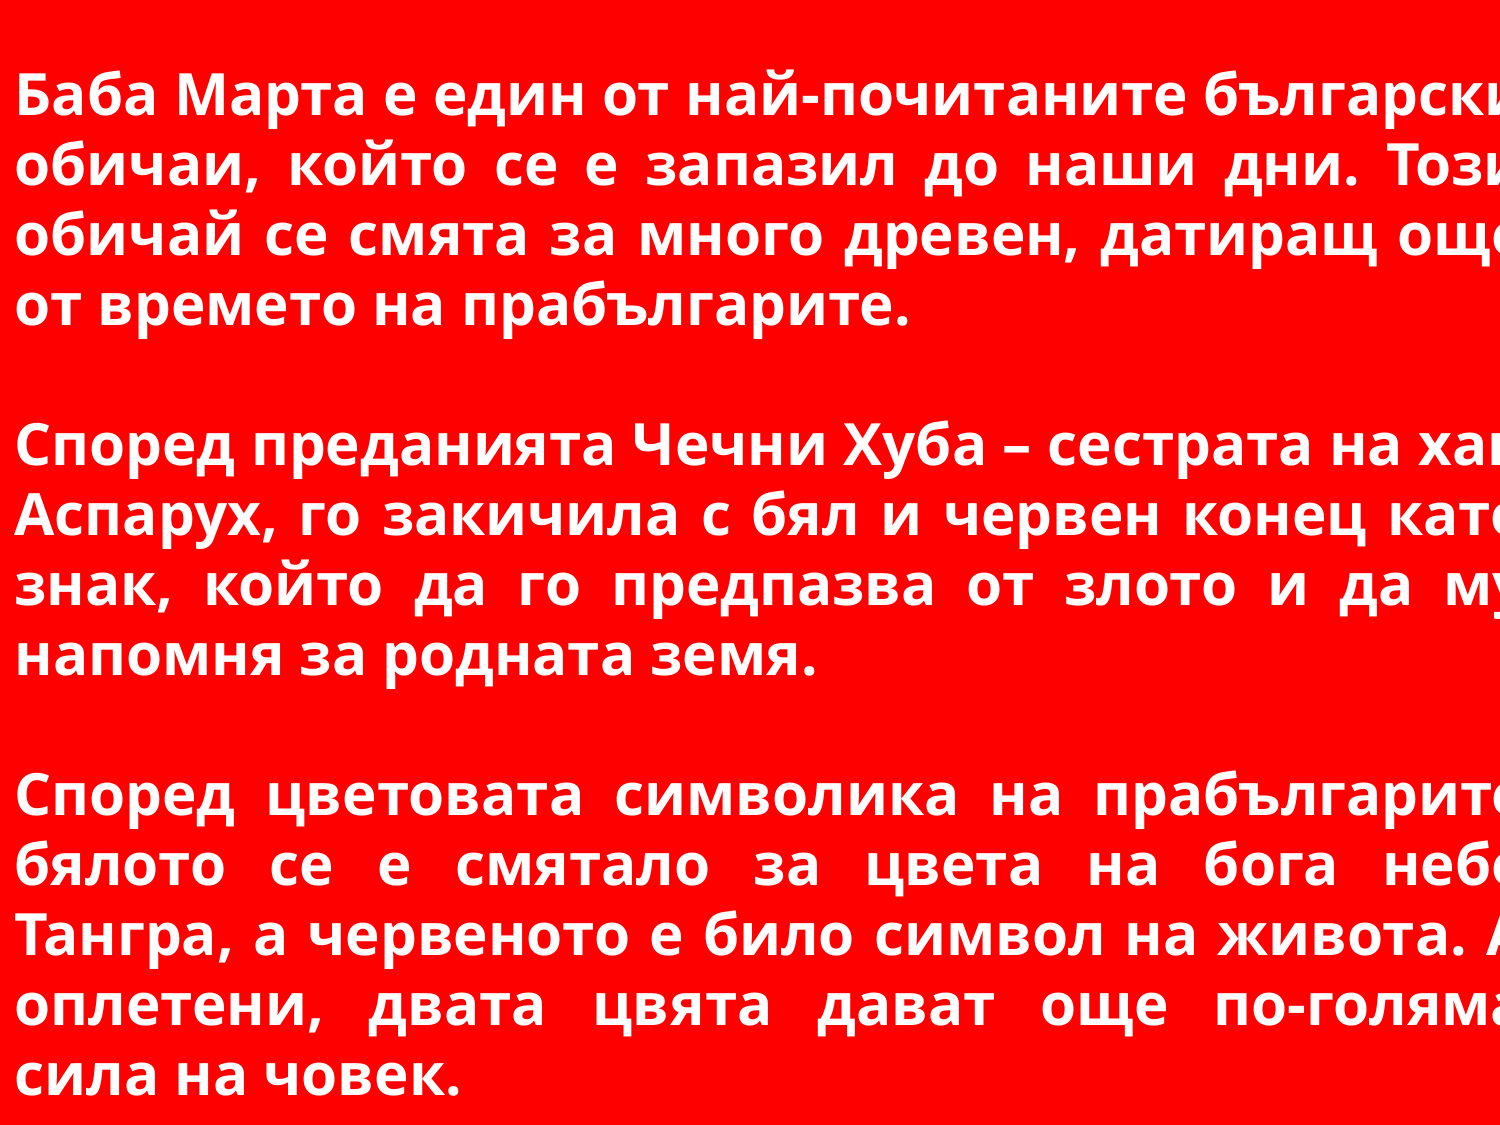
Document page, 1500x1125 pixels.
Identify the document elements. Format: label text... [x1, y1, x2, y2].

text_box Баба Марта е един от най-почитаните български обичаи, който се е запазил до наши дни. Този обичай се смята за много древен, датиращ още от времето на прабългарите. Според преданията Чечни Хуба – сестрата на хан Аспарух, го закичила с бял и червен конец като знак, който да го предпазва от злото и да му напомня за родната земя. Според цветовата символика на прабългарите бялото се е смятало за цвета на бога небе Тангра, а червеното е било символ на живота. А оплетени, двата цвята дават още по-голяма сила на човек. [0, 0, 1500, 1125]
